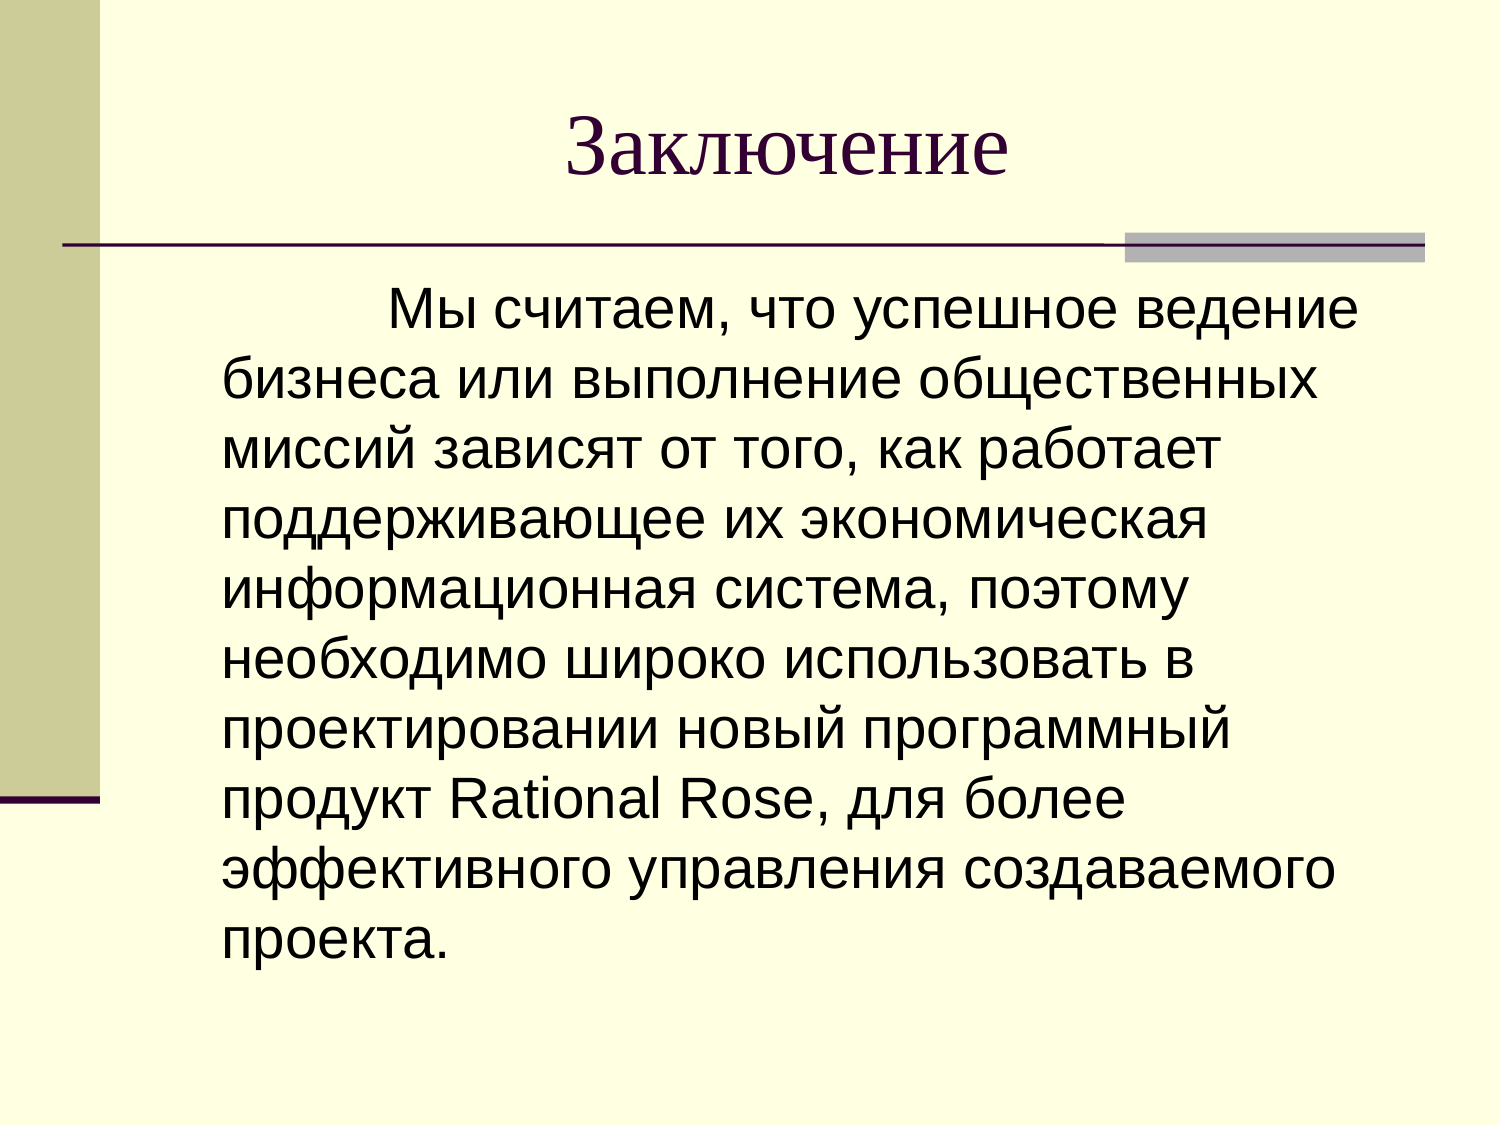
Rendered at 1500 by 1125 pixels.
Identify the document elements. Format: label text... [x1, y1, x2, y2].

list Мы считаем, что успешное ведение бизнеса или выполнение общественных миссий зависят от того, как работает поддерживающее их экономическая информационная система, поэтому необходимо широко использовать в проектировании новый программный продукт Rational Rose, для более эффективного управления создаваемого проекта. [150, 262, 1425, 1006]
title Заключение [150, 45, 1425, 234]
